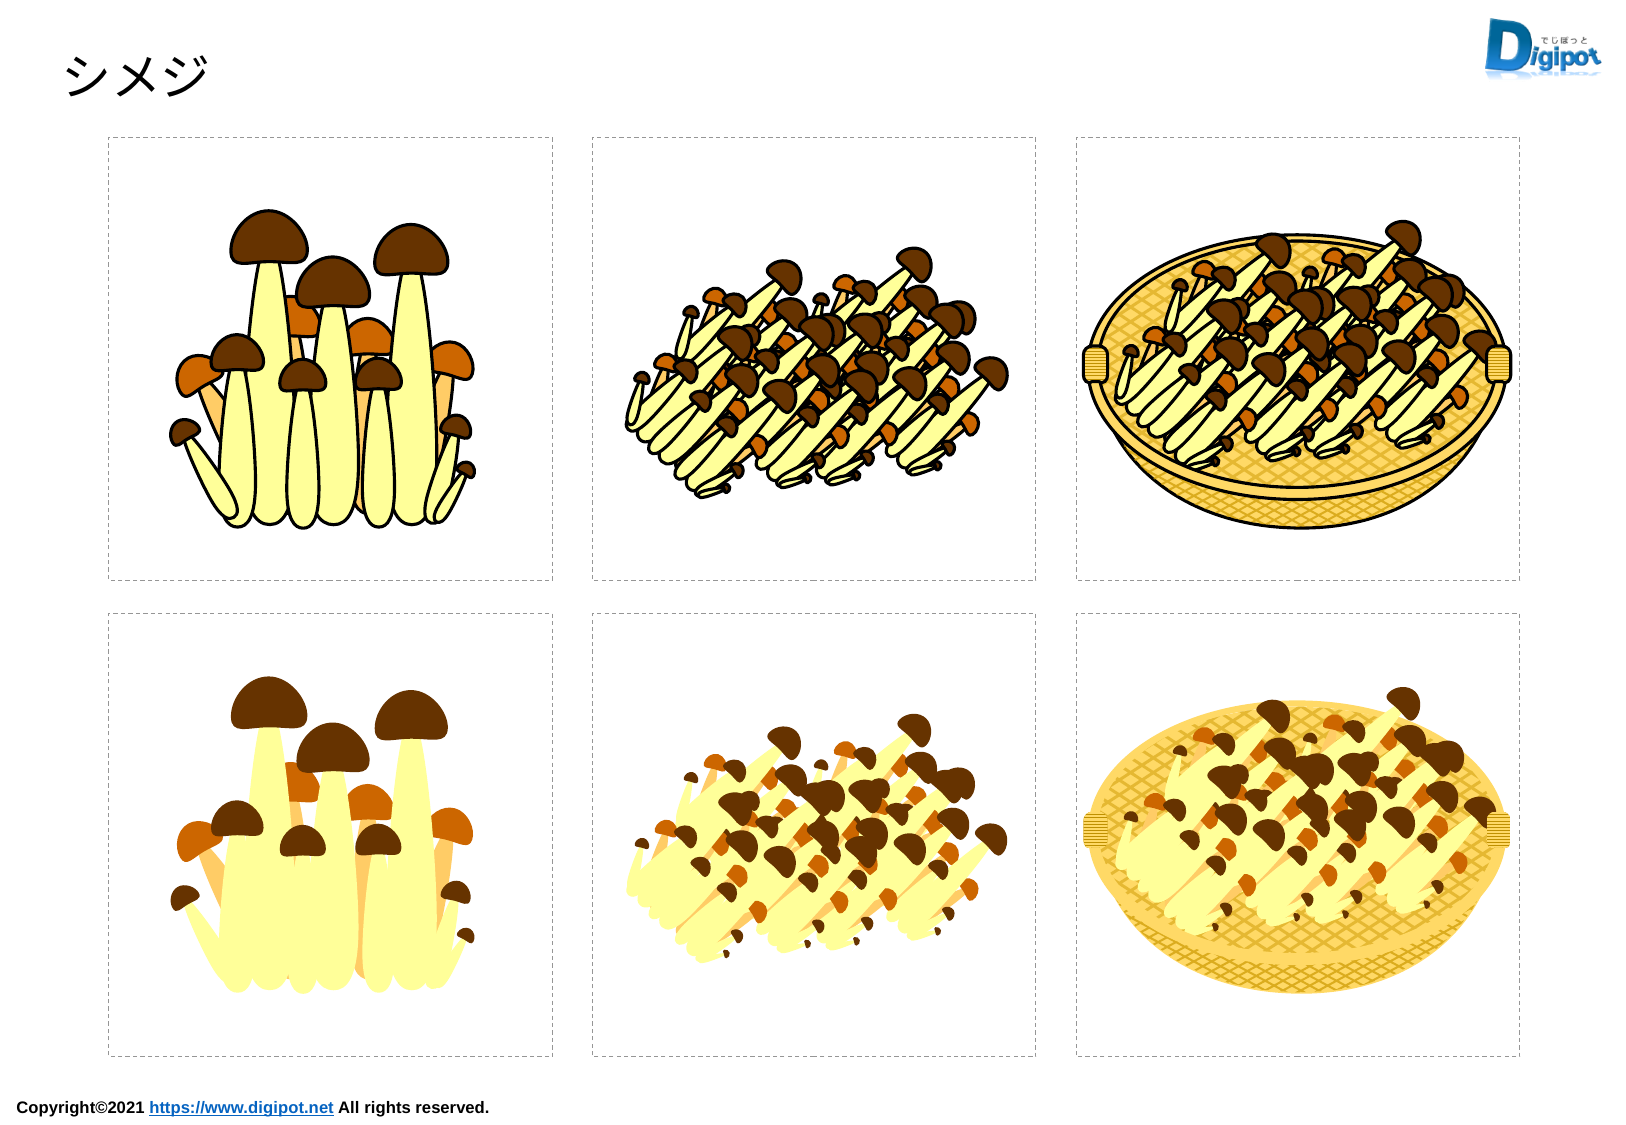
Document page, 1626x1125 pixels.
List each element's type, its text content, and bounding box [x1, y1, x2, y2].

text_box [190, 210, 463, 529]
picture [1485, 18, 1602, 82]
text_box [635, 261, 1001, 472]
text_box シメジ [46, 38, 226, 113]
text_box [1083, 234, 1511, 529]
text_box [635, 726, 1001, 938]
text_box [190, 676, 463, 994]
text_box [1083, 700, 1511, 994]
